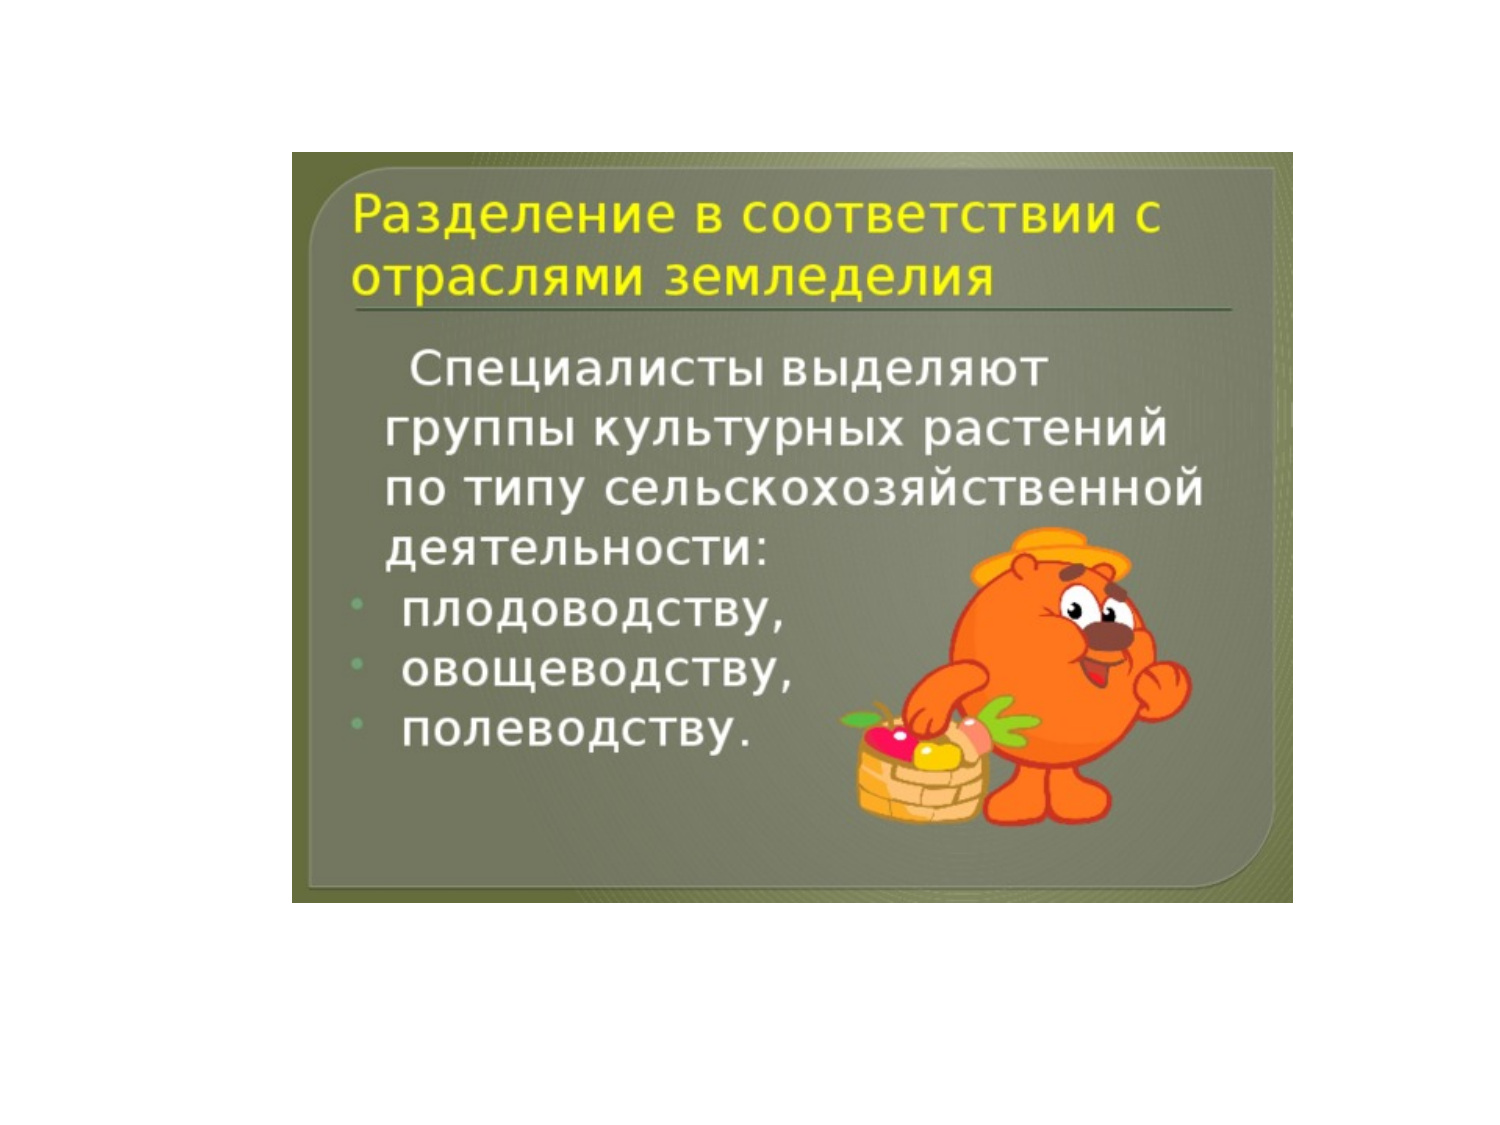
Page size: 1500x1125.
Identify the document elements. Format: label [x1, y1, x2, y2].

picture [292, 152, 1294, 903]
